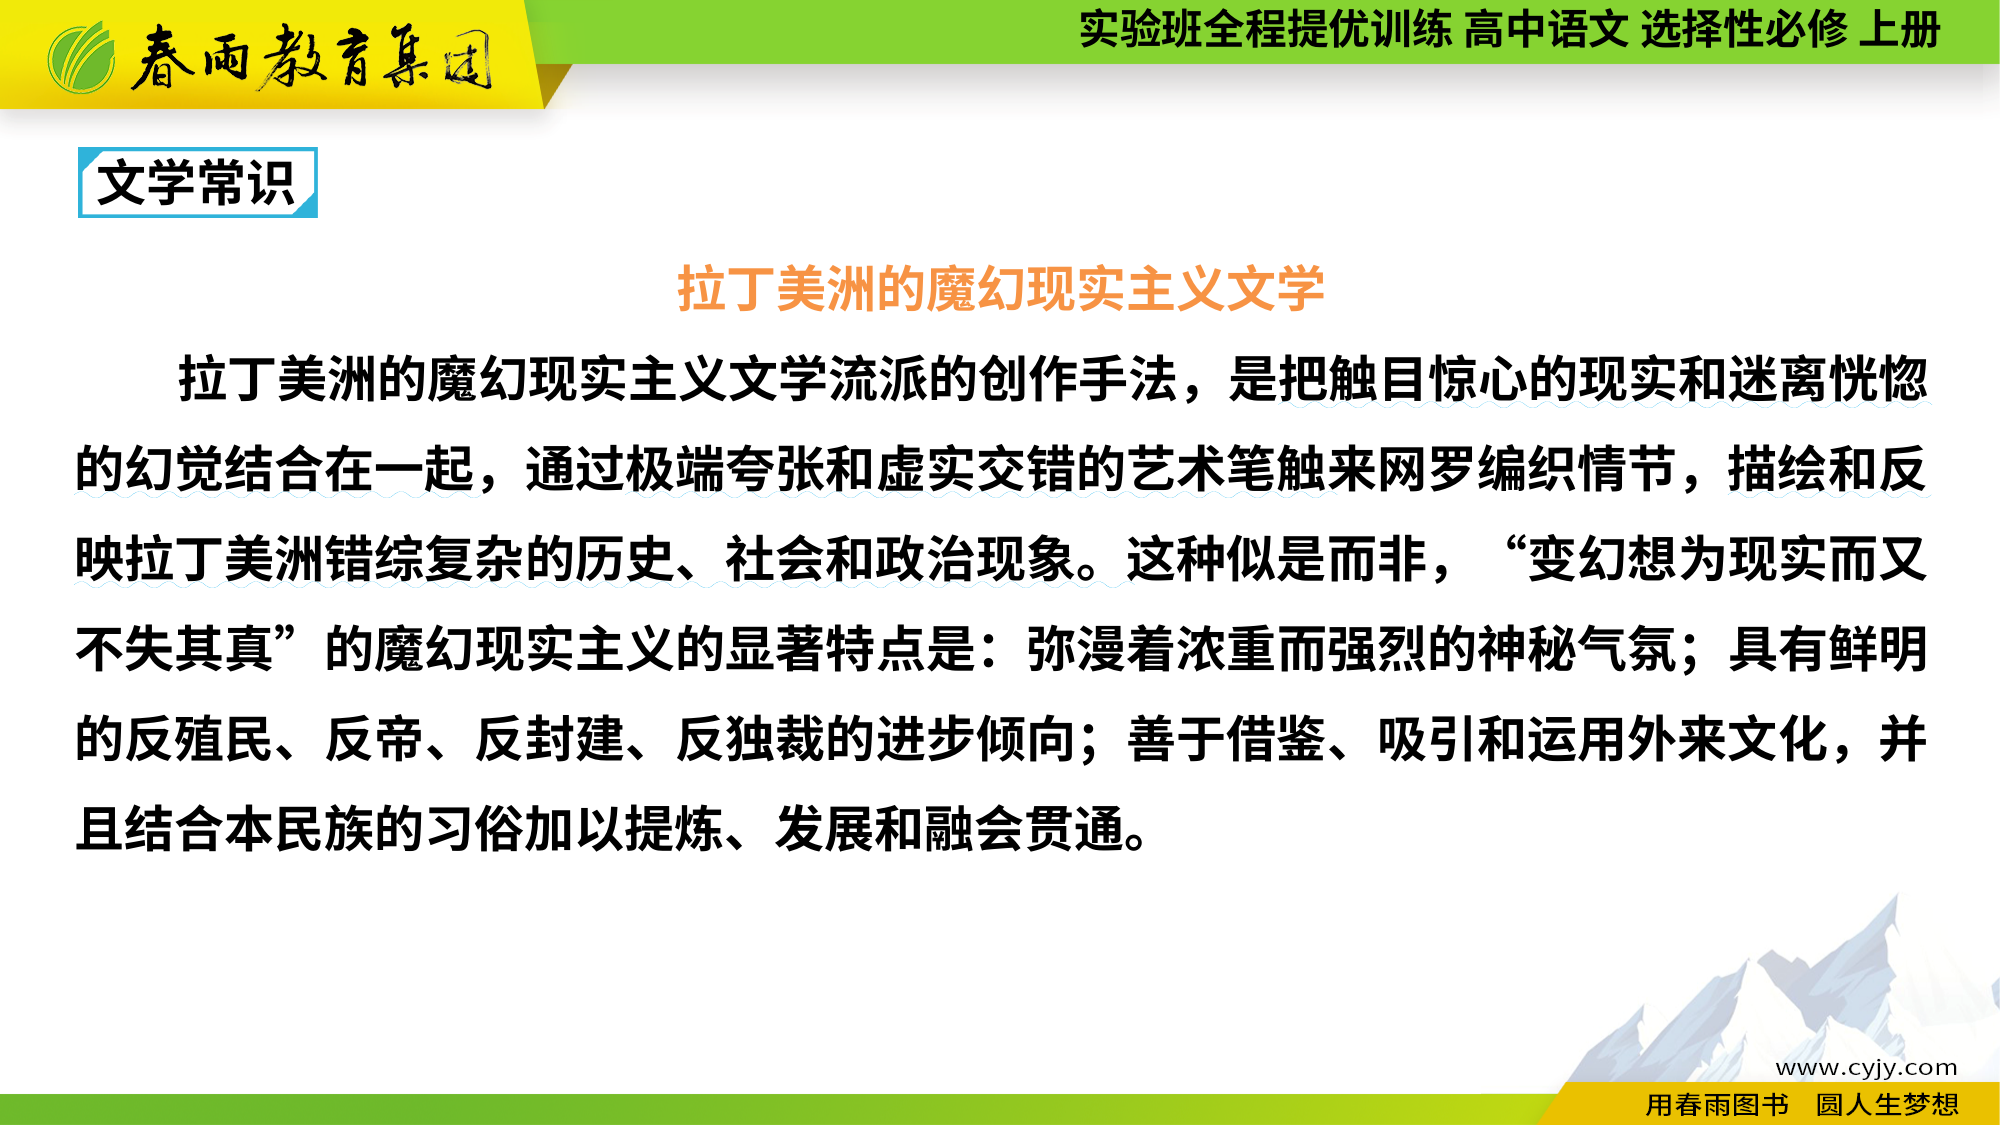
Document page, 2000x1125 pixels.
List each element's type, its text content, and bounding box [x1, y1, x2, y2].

picture [0, 0, 2000, 1125]
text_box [78, 143, 319, 221]
list 拉丁美洲的魔幻现实主义文学 拉丁美洲的魔幻现实主义文学流派的创作手法，是把触目惊心的现实和迷离恍惚的幻觉结合在一起，通过极端夸张和虚实交错的艺术笔触来网罗编织情节，描绘和反映拉丁美洲错综复杂的历史、社会和政治现象。这种似是而非，“变幻想为现实而又不失其真”的魔幻现实主义的显著特点是：弥漫着浓重而强烈的神秘气氛；具有鲜明的反殖民、反帝、反封建、反独裁的进步倾向；善于借鉴、吸引和运用外来文化，并且结合本民族的习俗加以提炼、发展和融会贯通。 [59, 219, 1944, 872]
